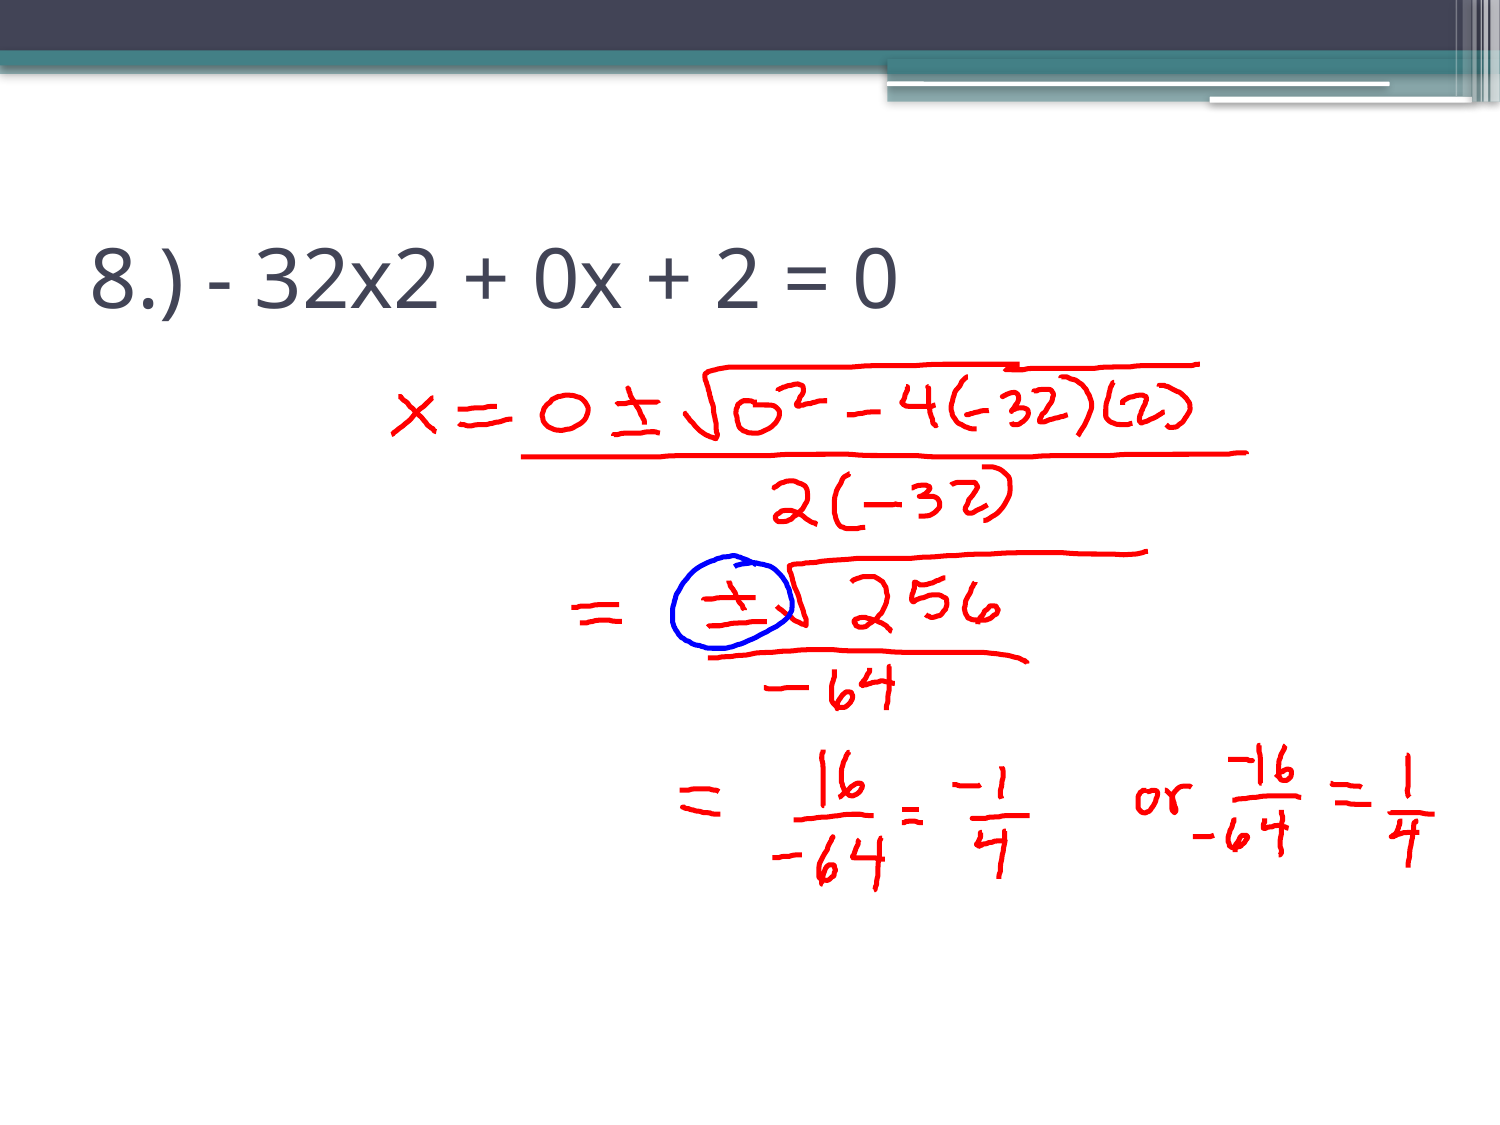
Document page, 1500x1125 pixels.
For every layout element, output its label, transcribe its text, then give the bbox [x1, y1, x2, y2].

text_box [391, 397, 434, 436]
text_box [851, 838, 878, 860]
text_box [1278, 809, 1284, 856]
text_box [1192, 834, 1215, 838]
text_box [777, 383, 828, 408]
text_box [1060, 376, 1093, 437]
text_box [671, 554, 793, 650]
text_box [971, 814, 1030, 820]
text_box [820, 749, 825, 807]
text_box [963, 582, 1000, 625]
text_box [885, 665, 891, 711]
text_box [873, 837, 883, 891]
text_box [417, 412, 437, 433]
text_box [1227, 819, 1249, 853]
text_box [679, 788, 720, 793]
text_box [793, 813, 874, 821]
text_box [1232, 795, 1302, 801]
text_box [1330, 754, 1436, 868]
text_box [615, 401, 634, 406]
text_box [612, 430, 661, 436]
text_box [1121, 394, 1164, 424]
text_box [398, 395, 416, 412]
text_box [1275, 744, 1293, 782]
text_box [763, 686, 809, 690]
text_box [520, 452, 1248, 458]
text_box [1033, 388, 1068, 423]
text_box [850, 575, 893, 633]
text_box [950, 481, 983, 514]
text_box [1164, 785, 1192, 814]
text_box [571, 603, 620, 609]
text_box [818, 835, 837, 886]
text_box [860, 667, 888, 687]
text_box [458, 418, 513, 427]
text_box [1001, 391, 1030, 426]
text_box [1158, 384, 1191, 429]
text_box [735, 399, 781, 434]
text_box [788, 550, 1148, 627]
text_box [579, 619, 622, 624]
text_box [833, 473, 866, 530]
text_box [681, 806, 721, 815]
text_box [684, 363, 1020, 440]
text_box [1262, 818, 1280, 830]
text_box [838, 751, 864, 798]
text_box [830, 669, 854, 710]
text_box [910, 577, 948, 619]
text_box [911, 484, 941, 517]
text_box [952, 783, 981, 787]
text_box [901, 820, 923, 824]
text_box [772, 854, 802, 859]
text_box [999, 766, 1004, 799]
text_box [901, 385, 928, 408]
text_box [541, 394, 589, 432]
text_box [1137, 789, 1159, 814]
text_box [975, 831, 1003, 848]
text_box [1104, 381, 1133, 426]
text_box [846, 411, 881, 416]
text_box [1228, 758, 1250, 762]
text_box [950, 376, 977, 430]
text_box [965, 409, 989, 416]
text_box [636, 401, 660, 405]
text_box [773, 480, 818, 526]
text_box [927, 385, 938, 427]
text_box [457, 405, 497, 410]
text_box [707, 648, 1028, 664]
text_box [1258, 744, 1262, 785]
text_box [981, 466, 1011, 522]
title 8.) - 32x2 + 0x + 2 = 0 [75, 187, 1425, 363]
text_box [998, 830, 1006, 879]
text_box [1003, 363, 1200, 371]
text_box [626, 387, 646, 425]
